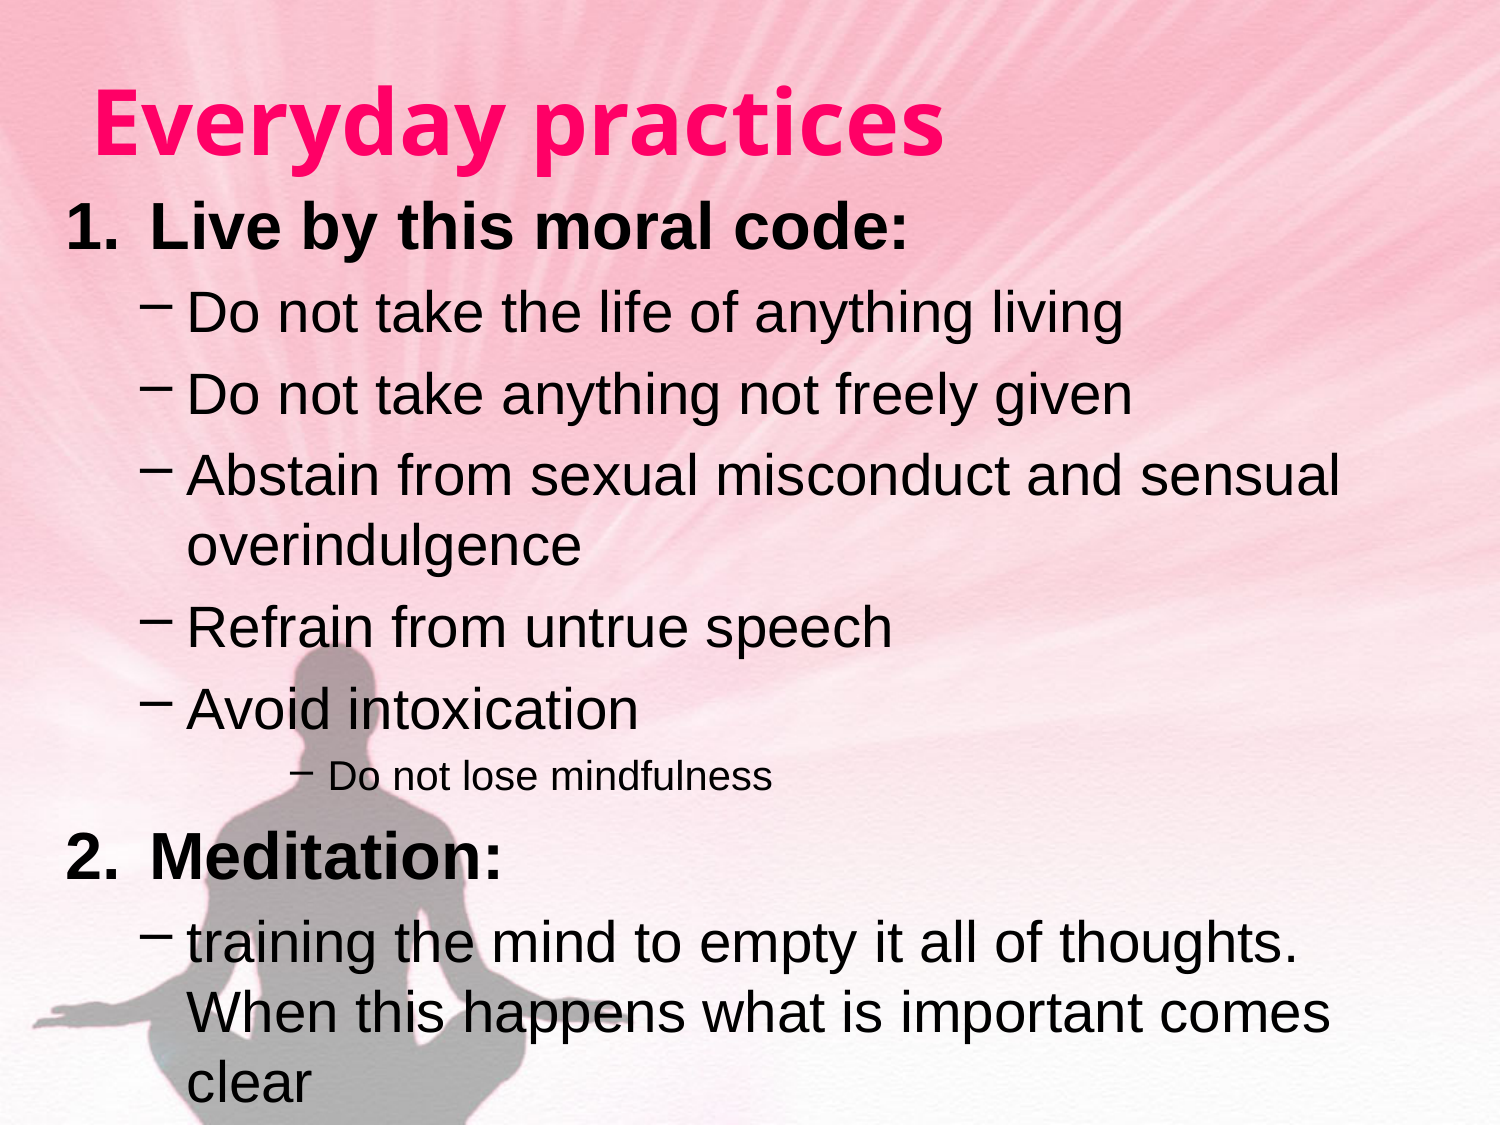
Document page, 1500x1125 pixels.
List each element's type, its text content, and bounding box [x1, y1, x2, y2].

list Live by this moral code: Do not take the life of anything living Do not take anything not freely given Abstain from sexual misconduct and sensual overindulgence Refrain from untrue speech Avoid intoxication Do not lose mindfulness Meditation: training the mind to empty it all of thoughts. When this happens what is important comes clear [49, 174, 1457, 1088]
title Everyday practices [74, 24, 1426, 174]
picture [0, 0, 1500, 1125]
